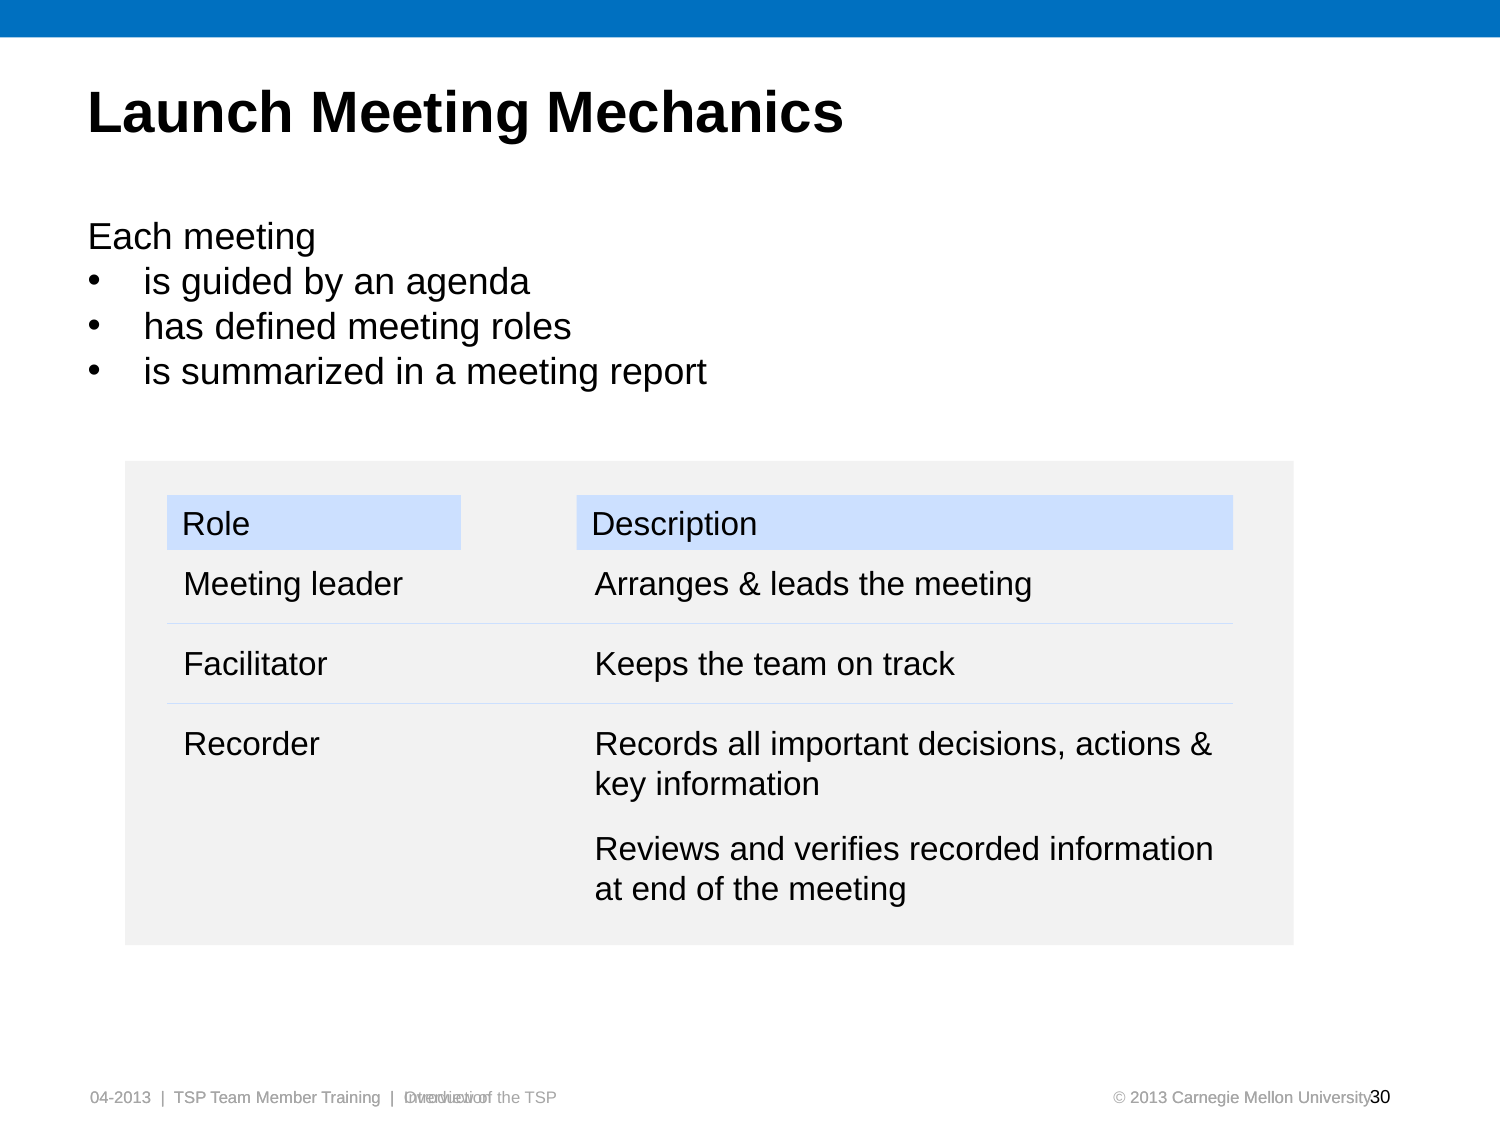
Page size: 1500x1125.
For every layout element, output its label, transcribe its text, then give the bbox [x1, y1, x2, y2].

text_box Arranges & leads the meeting Keeps the team on track Records all important decisions, actions & key information Reviews and verifies recorded information at end of the meeting [579, 712, 1230, 914]
text_box Arranges & leads the meeting Keeps the team on track Records all important decisions, actions & key information Reviews and verifies recorded information at end of the meeting [579, 554, 1230, 622]
text_box Meeting leader Facilitator Recorder [168, 711, 419, 770]
text_box Meeting leader Facilitator Recorder [168, 554, 419, 623]
title Launch Meeting Mechanics [87, 87, 1439, 226]
text_box Arranges & leads the meeting Keeps the team on track Records all important decisions, actions & key information Reviews and verifies recorded information at end of the meeting [579, 632, 1230, 702]
text_box Description [576, 495, 1234, 550]
text_box Meeting leader Facilitator Recorder [168, 631, 419, 702]
text_box Role [167, 495, 461, 550]
list Each meeting is guided by an agenda has defined meeting roles is summarized in a meeting report [87, 212, 1426, 499]
text_box [125, 460, 1294, 946]
